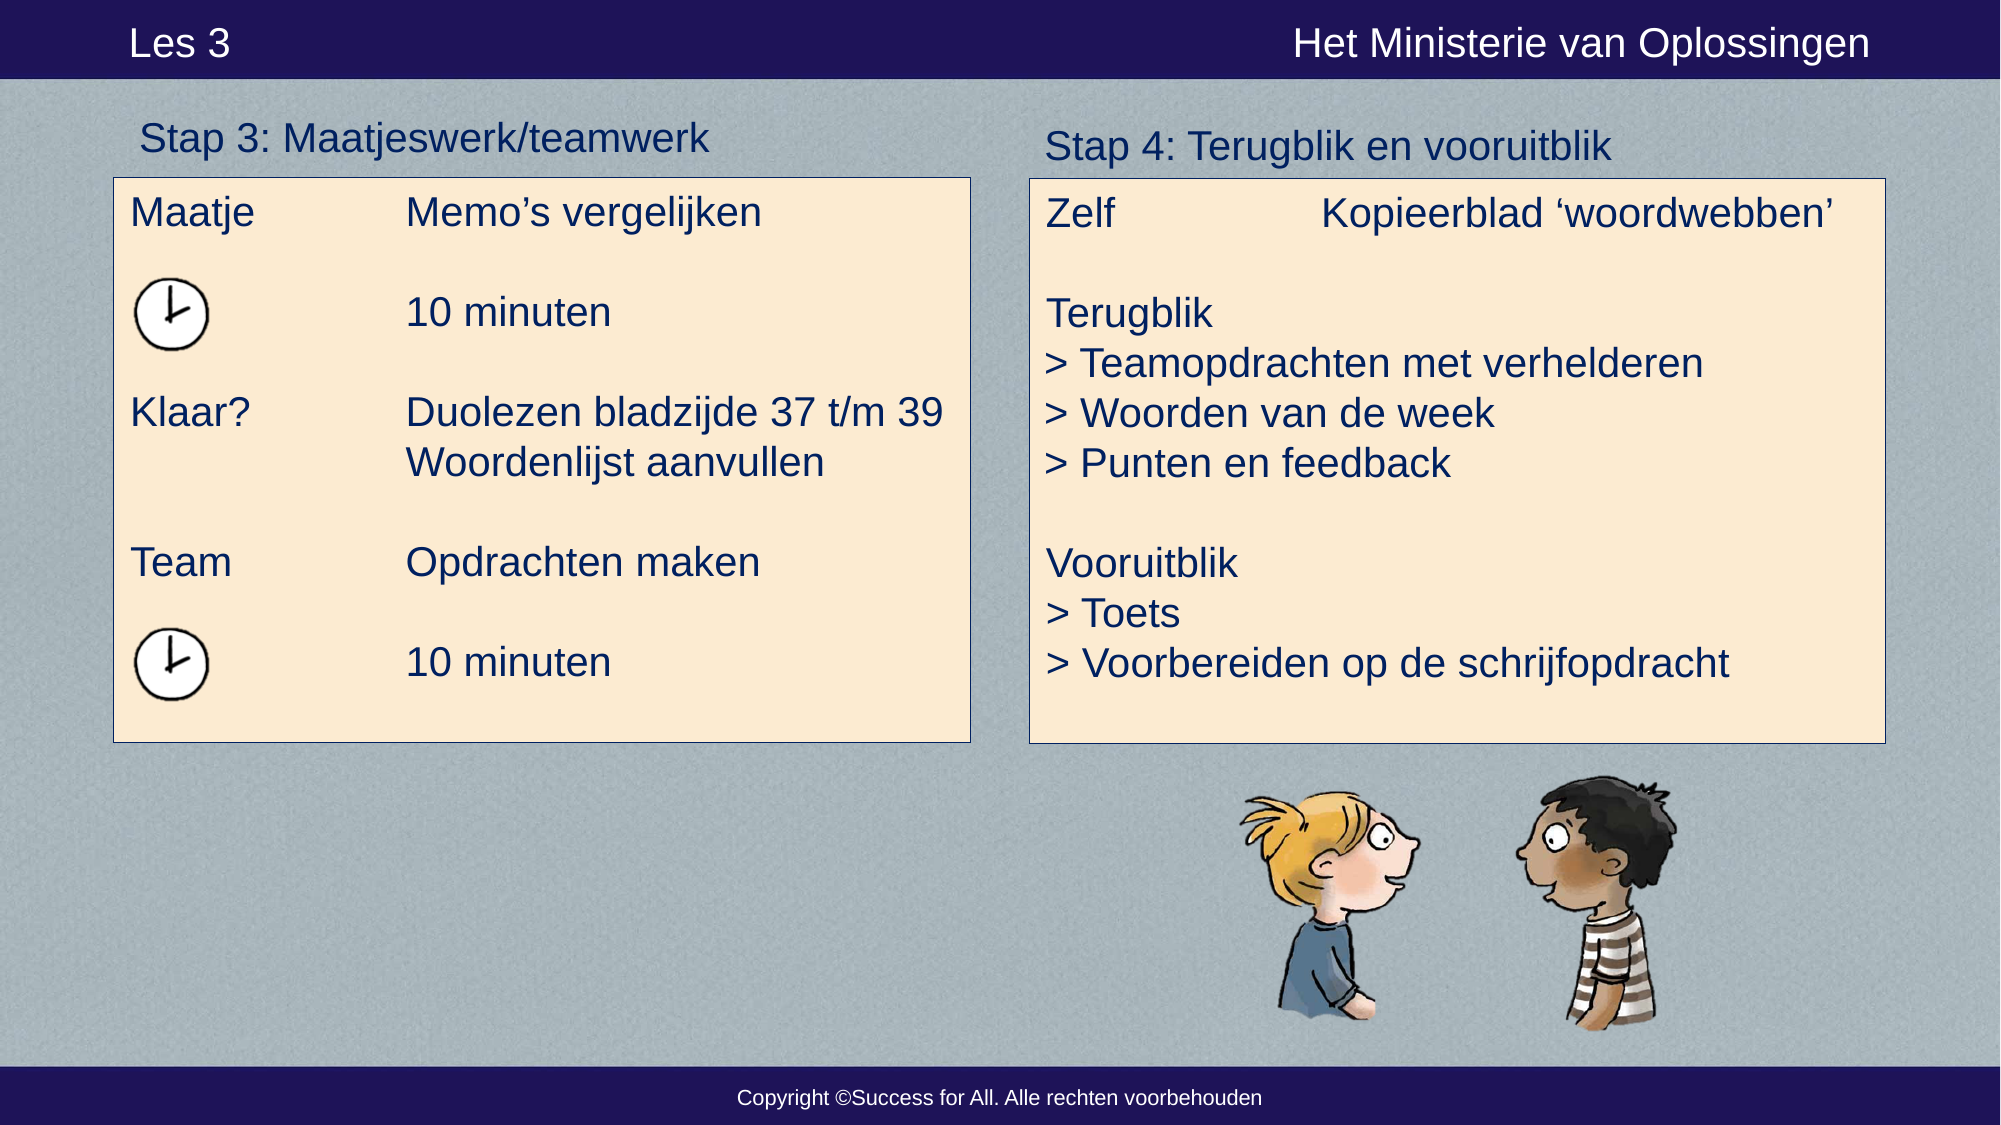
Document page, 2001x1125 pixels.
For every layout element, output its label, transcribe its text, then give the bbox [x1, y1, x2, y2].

text_box Copyright ©Success for All. Alle rechten voorbehouden [0, 1076, 2000, 1125]
text_box Stap 3: Maatjeswerk/teamwerk [124, 103, 917, 169]
picture [0, 0, 2001, 1125]
text_box Stap 4: Terugblik en vooruitblik [1029, 111, 1822, 177]
text_box Het Ministerie van Oplossingen [999, 8, 1886, 73]
text_box Maatje Memo’s vergelijken 10 minuten Klaar? Duolezen bladzijde 37 t/m 39 Woordenlijst aanvullen Team Opdrachten maken 10 minuten [113, 177, 971, 743]
text_box Les 3 [114, 8, 354, 73]
text_box Zelf Kopieerblad ‘woordwebben’ Terugblik > Teamopdrachten met verhelderen > Woorden van de week > Punten en feedback Vooruitblik > Toets > Voorbereiden op de schrijfopdracht [1029, 178, 1886, 744]
